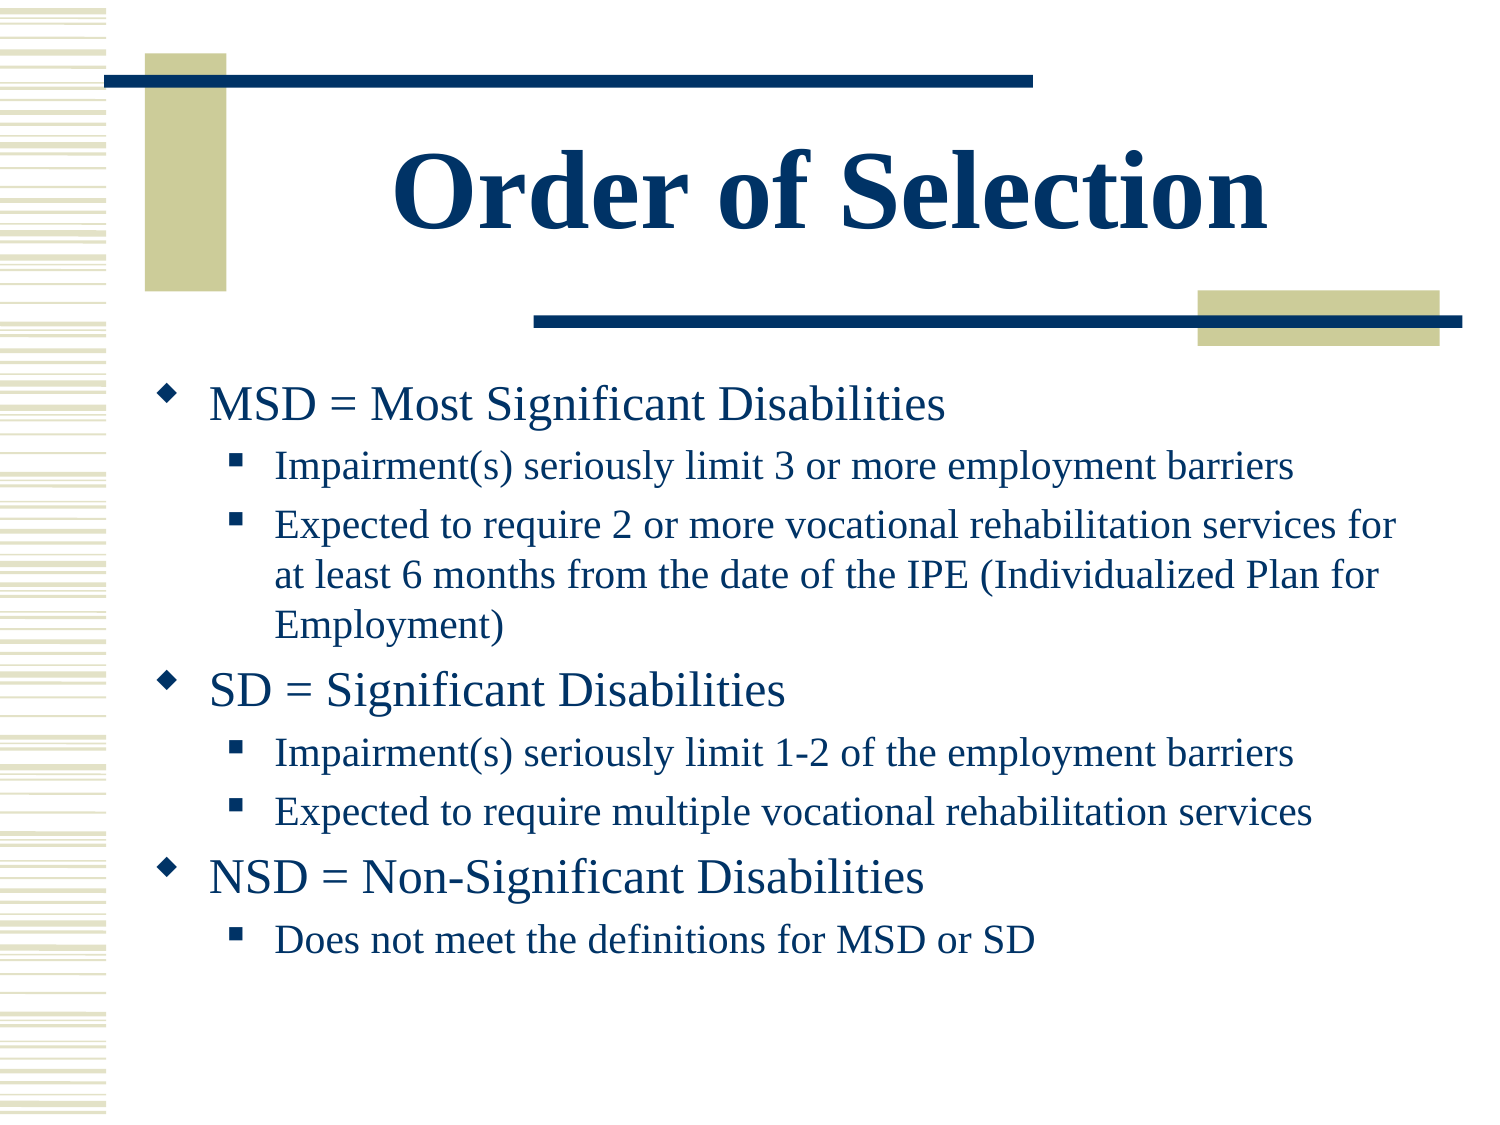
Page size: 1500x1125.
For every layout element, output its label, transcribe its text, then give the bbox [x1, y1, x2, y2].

list MSD = Most Significant Disabilities Impairment(s) seriously limit 3 or more employment barriers Expected to require 2 or more vocational rehabilitation services for at least 6 months from the date of the IPE (Individualized Plan for Employment) SD = Significant Disabilities Impairment(s) seriously limit 1-2 of the employment barriers Expected to require multiple vocational rehabilitation services NSD = Non-Significant Disabilities Does not meet the definitions for MSD or SD [137, 362, 1444, 1000]
title Order of Selection [224, 99, 1436, 288]
